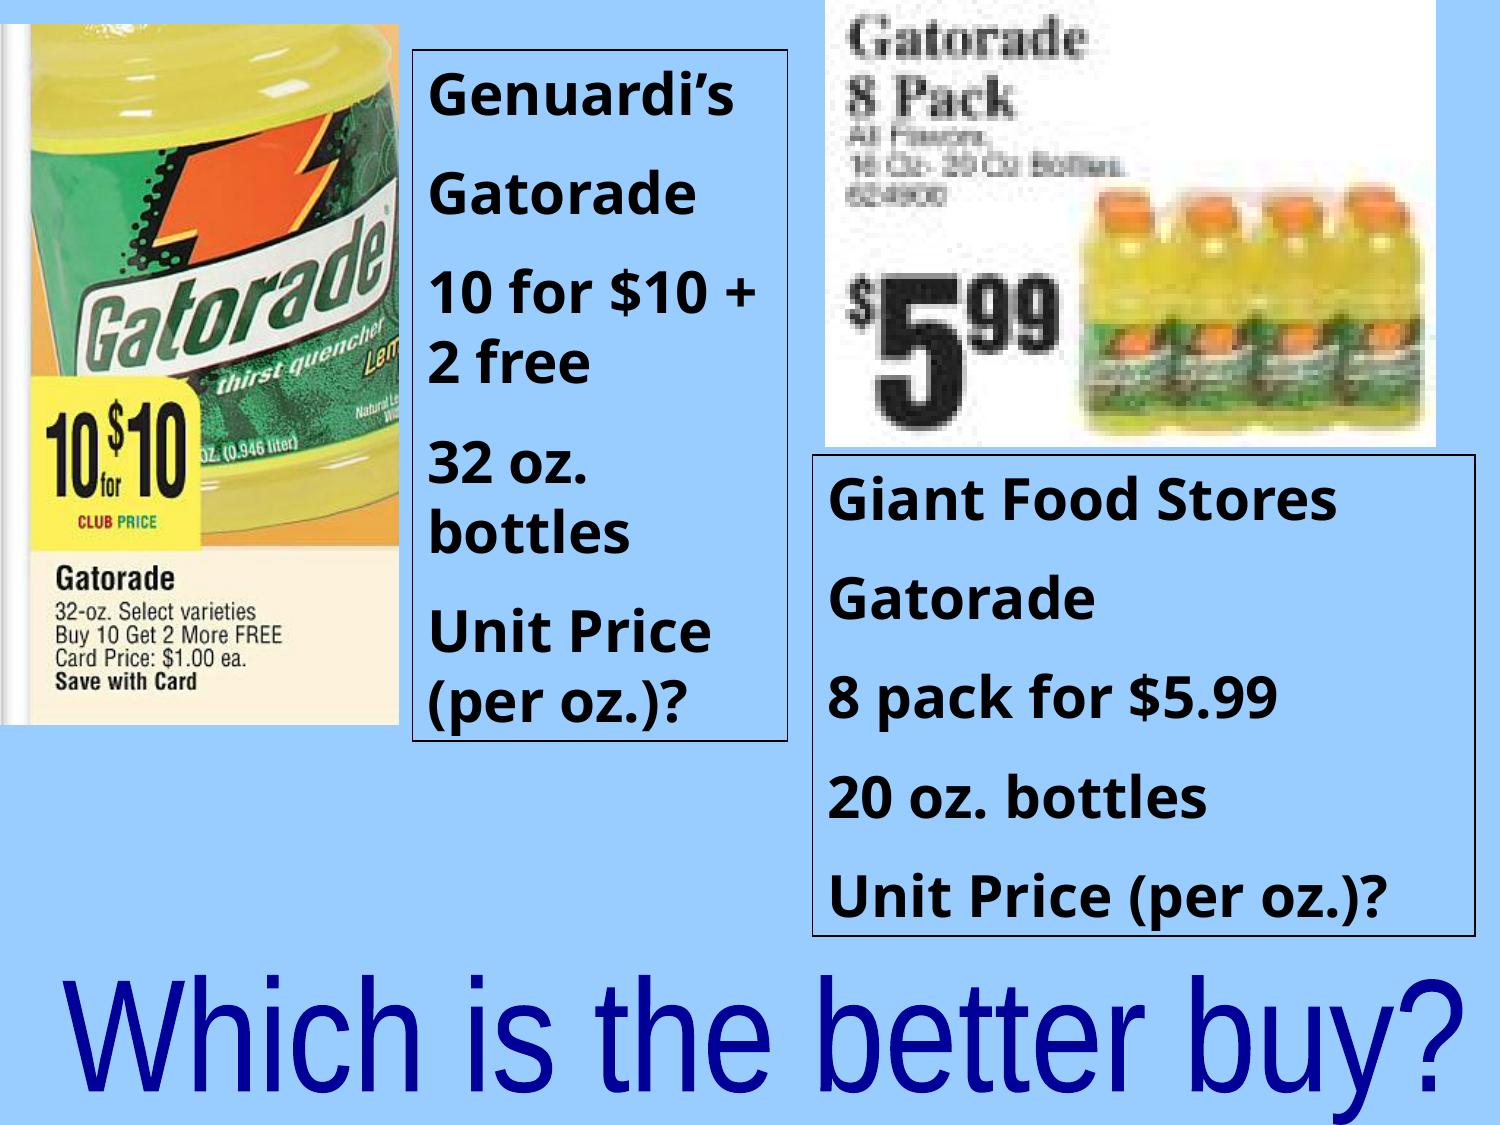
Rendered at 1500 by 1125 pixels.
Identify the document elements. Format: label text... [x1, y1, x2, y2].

picture [824, 0, 1437, 448]
text_box Genuardi’s Gatorade 10 for $10 + 2 free 32 oz. bottles Unit Price (per oz.)? [412, 49, 788, 742]
text_box Giant Food Stores Gatorade 8 pack for $5.99 20 oz. bottles Unit Price (per oz.)? [812, 454, 1475, 937]
picture [0, 24, 400, 726]
